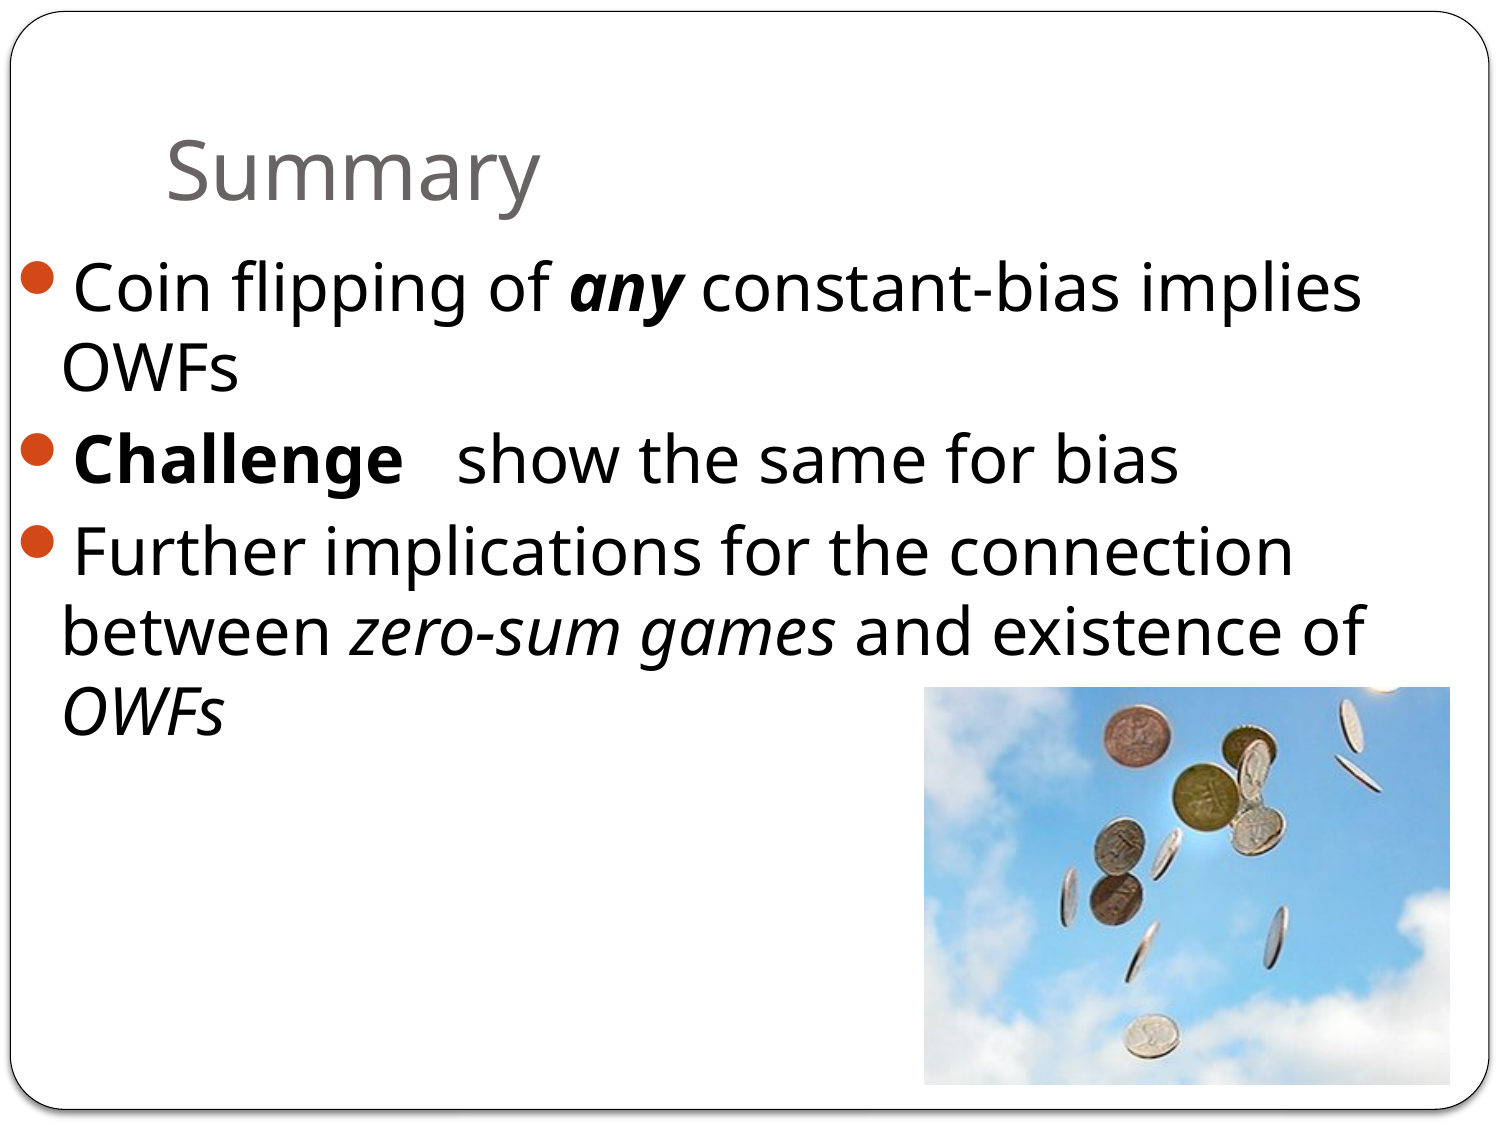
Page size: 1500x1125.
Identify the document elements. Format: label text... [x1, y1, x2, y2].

picture [924, 687, 1451, 1086]
title Summary [149, 44, 1426, 233]
